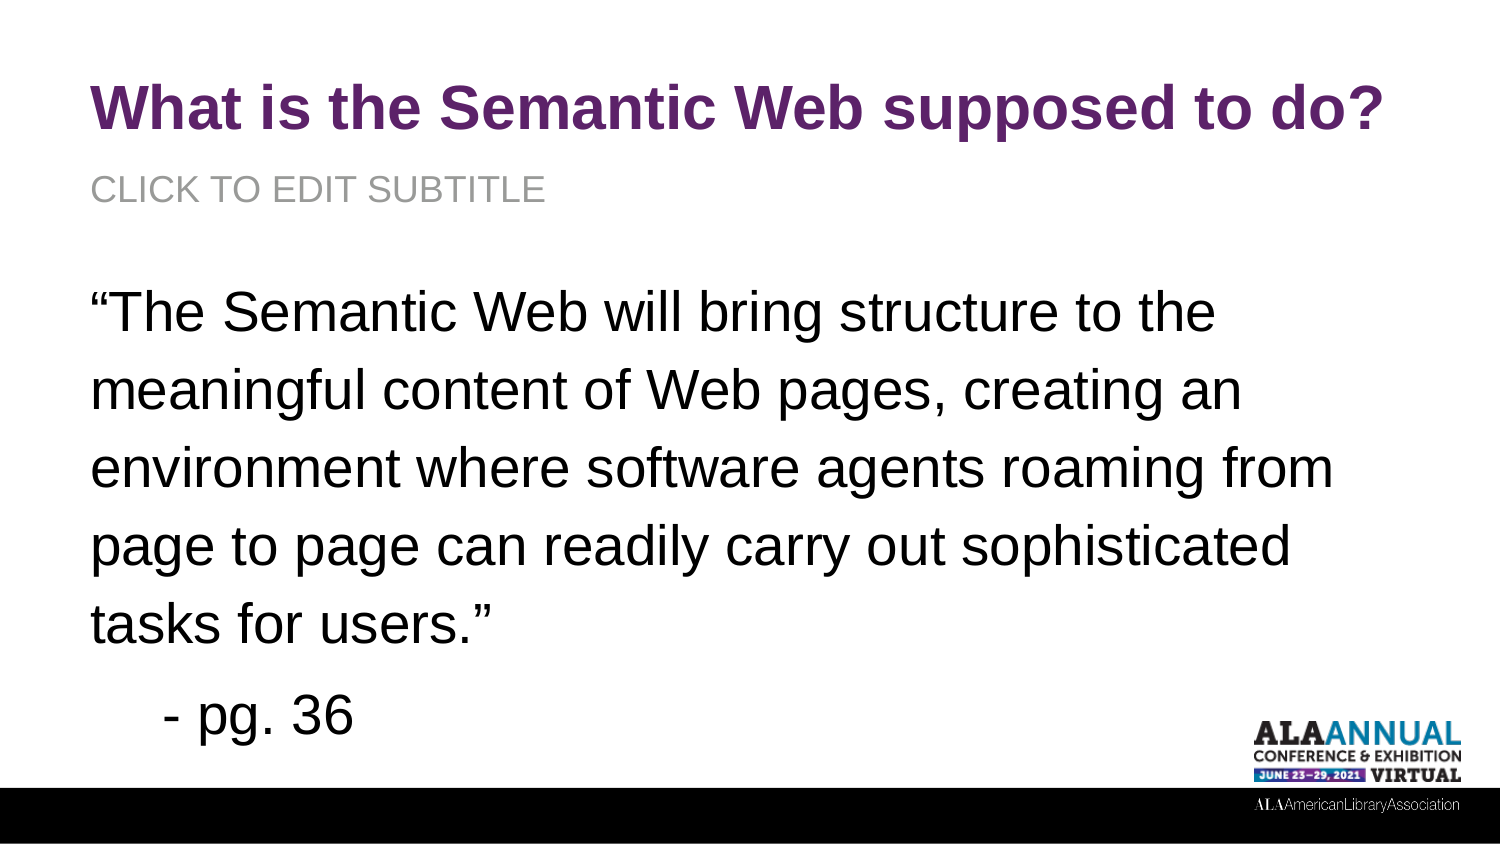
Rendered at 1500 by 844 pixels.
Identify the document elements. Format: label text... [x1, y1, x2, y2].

title What is the Semantic Web supposed to do? [75, 33, 1425, 175]
picture [1425, 721, 1429, 733]
picture [1254, 721, 1461, 782]
picture [1254, 798, 1459, 813]
list “The Semantic Web will bring structure to the meaningful content of Web pages, creating an environment where software agents roaming from page to page can readily carry out sophisticated tasks for users.” - pg. 36 [75, 257, 1425, 754]
picture [1451, 721, 1461, 741]
